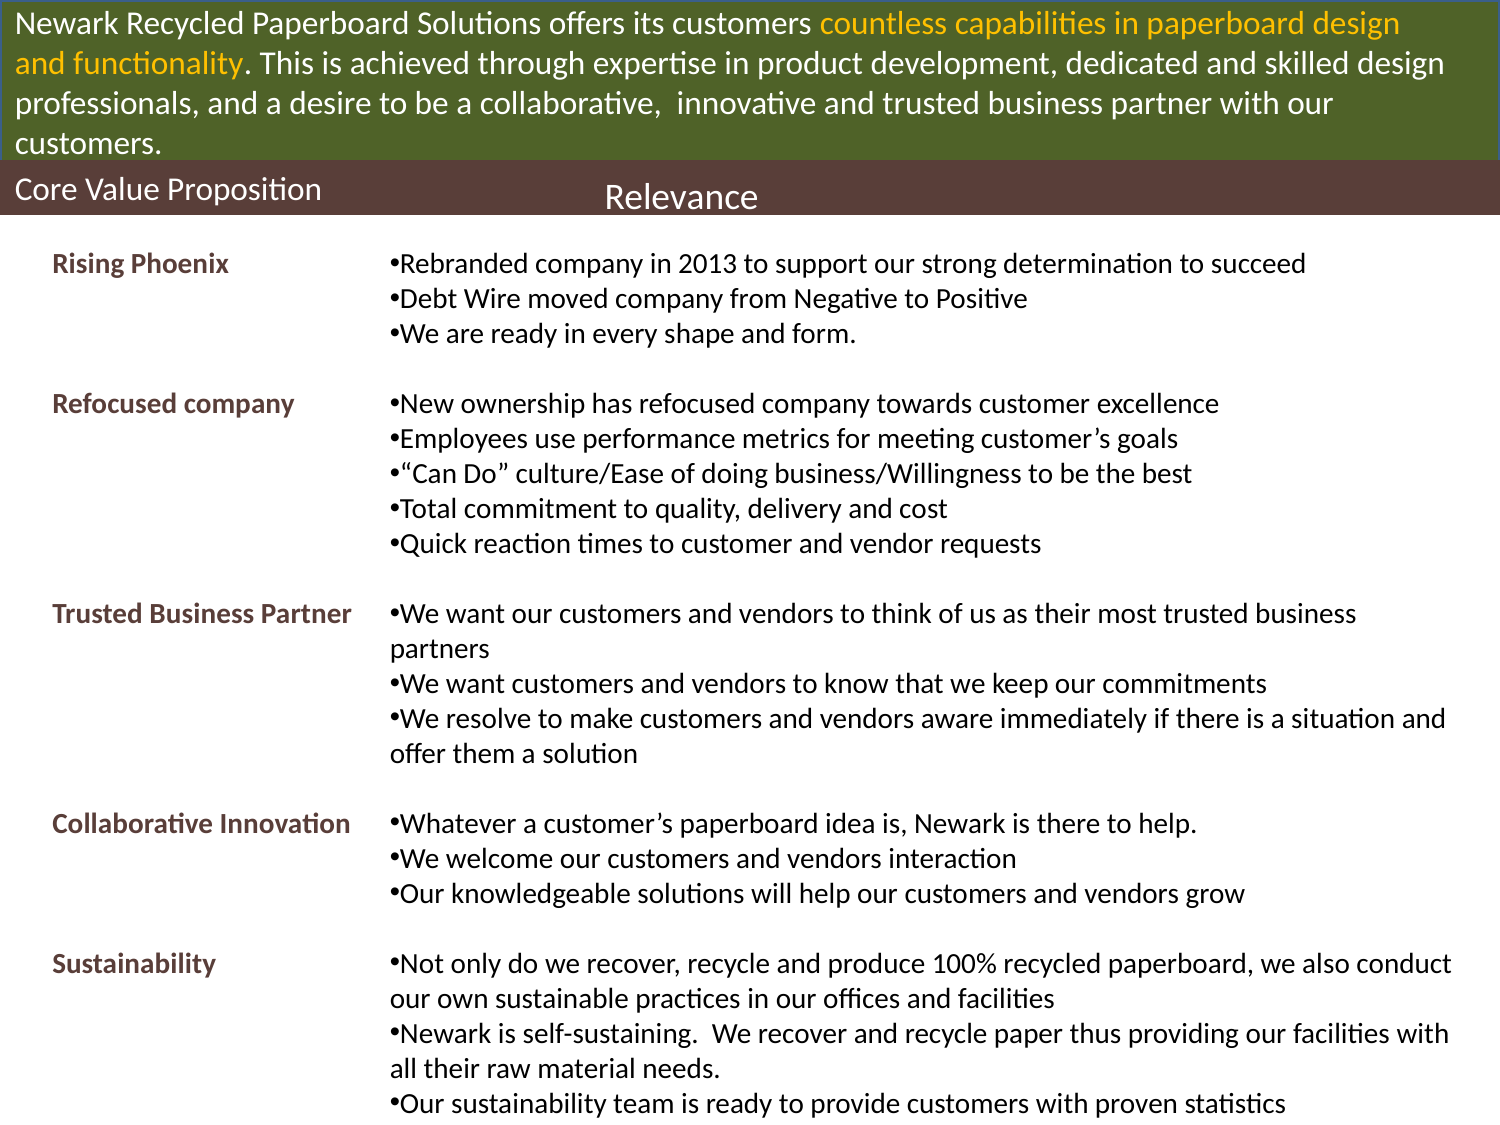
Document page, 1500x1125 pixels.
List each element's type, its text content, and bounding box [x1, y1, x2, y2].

text_box Relevance [589, 164, 774, 225]
text_box Rising Phoenix Refocused company Trusted Business Partner Collaborative Innovation Sustainability [35, 235, 471, 988]
text_box Newark Recycled Paperboard Solutions offers its customers countless capabilities in paperboard design and functionality. This is achieved through expertise in product development, dedicated and skilled design professionals, and a desire to be a collaborative, innovative and trusted business partner with our customers. [0, 0, 1500, 160]
text_box Rebranded company in 2013 to support our strong determination to succeed Debt Wire moved company from Negative to Positive We are ready in every shape and form. New ownership has refocused company towards customer excellence Employees use performance metrics for meeting customer’s goals “Can Do” culture/Ease of doing business/Willingness to be the best Total commitment to quality, delivery and cost Quick reaction times to customer and vendor requests We want our customers and vendors to think of us as their most trusted business partners We want customers and vendors to know that we keep our commitments We resolve to make customers and vendors aware immediately if there is a situation and offer them a solution Whatever a customer’s paperboard idea is, Newark is there to help. We welcome our customers and vendors interaction Our knowledgeable solutions will help our customers and vendors grow Not only do we recover, recycle and produce 100% recycled paperboard, we also conduct our own sustainable practices in our offices and facilities Newark is self-sustaining. We recover and recycle paper thus providing our facilities with all their raw material needs. Our sustainability team is ready to provide customers with proven statistics [375, 237, 1475, 1125]
text_box Core Value Proposition [0, 160, 1500, 215]
